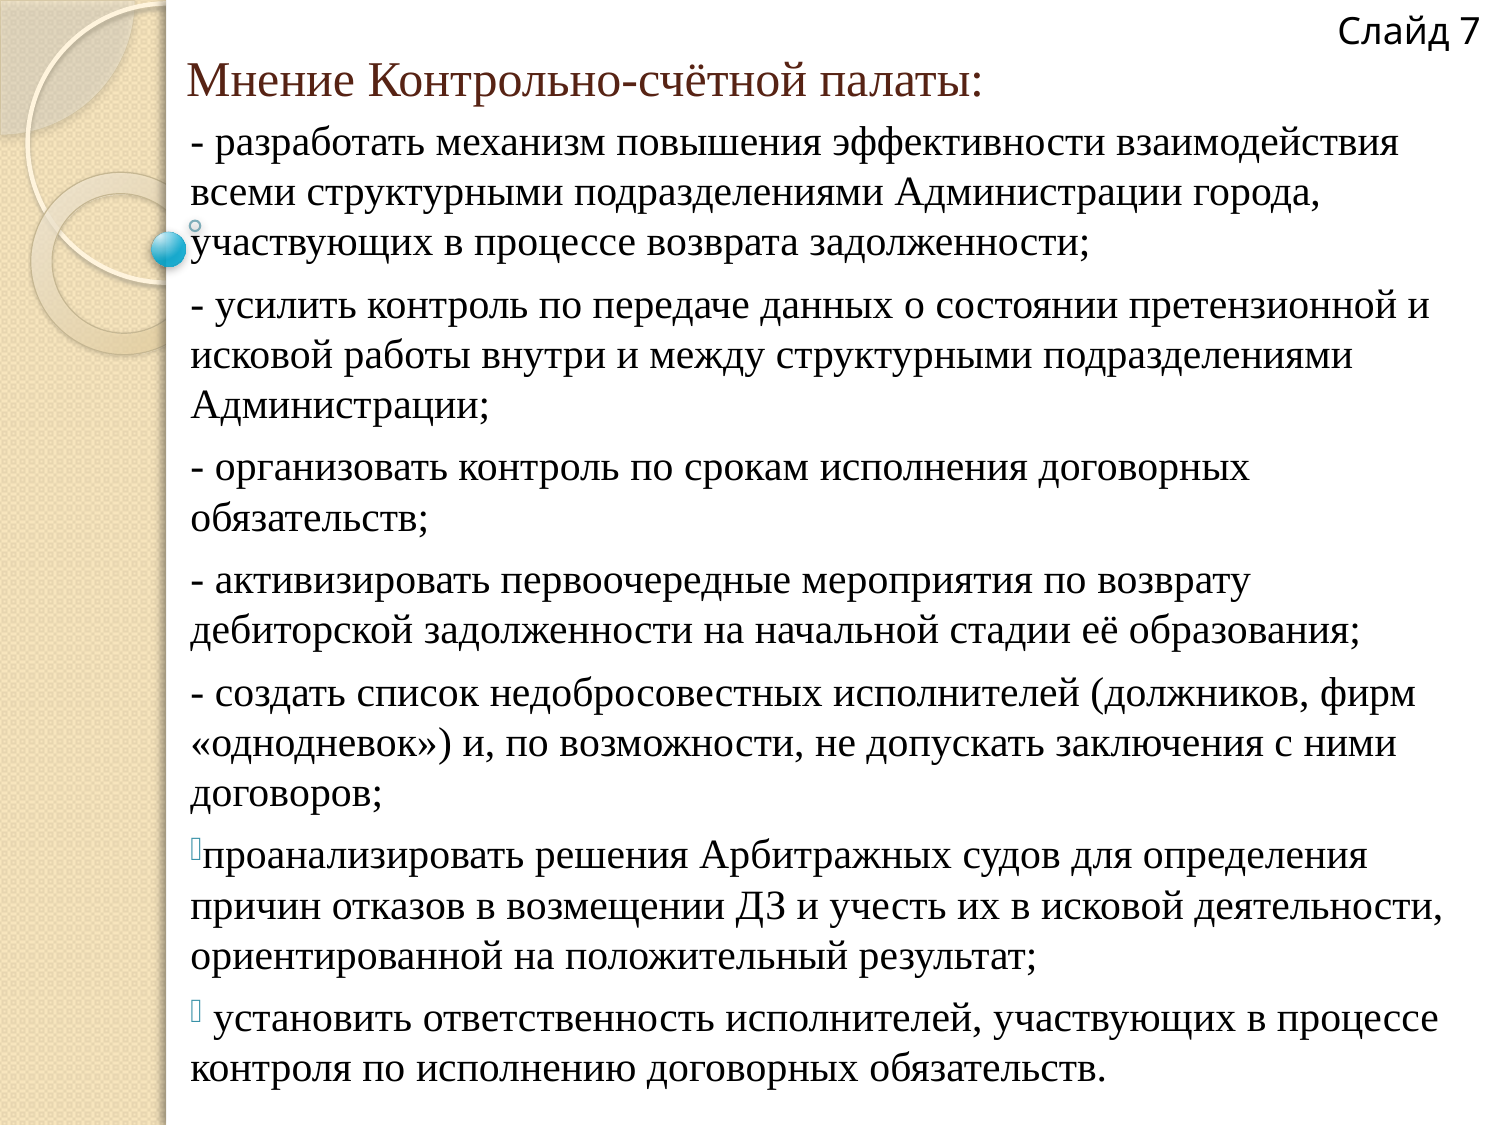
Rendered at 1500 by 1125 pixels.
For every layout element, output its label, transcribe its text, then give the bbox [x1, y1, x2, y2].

title Мнение Контрольно-счётной палаты: [171, 30, 1447, 113]
subtitle - разработать механизм повышения эффективности взаимодействия всеми структурными подразделениями Администрации города, участвующих в процессе возврата задолженности; - усилить контроль по передаче данных о состоянии претензионной и исковой работы внутри и между структурными подразделениями Администрации; - организовать контроль по срокам исполнения договорных обязательств; - активизировать первоочередные мероприятия по возврату дебиторской задолженности на начальной стадии её образования; - создать список недобросовестных исполнителей (должников, фирм «однодневок») и, по возможности, не допускать заключения с ними договоров; проанализировать решения Арбитражных судов для определения причин отказов в возмещении ДЗ и учесть их в исковой деятельности, ориентированной на положительный результат; установить ответственность исполнителей, участвующих в процессе контроля по исполнению договорных обязательств. [171, 113, 1483, 1106]
text_box Слайд 7 [1322, 0, 1500, 60]
